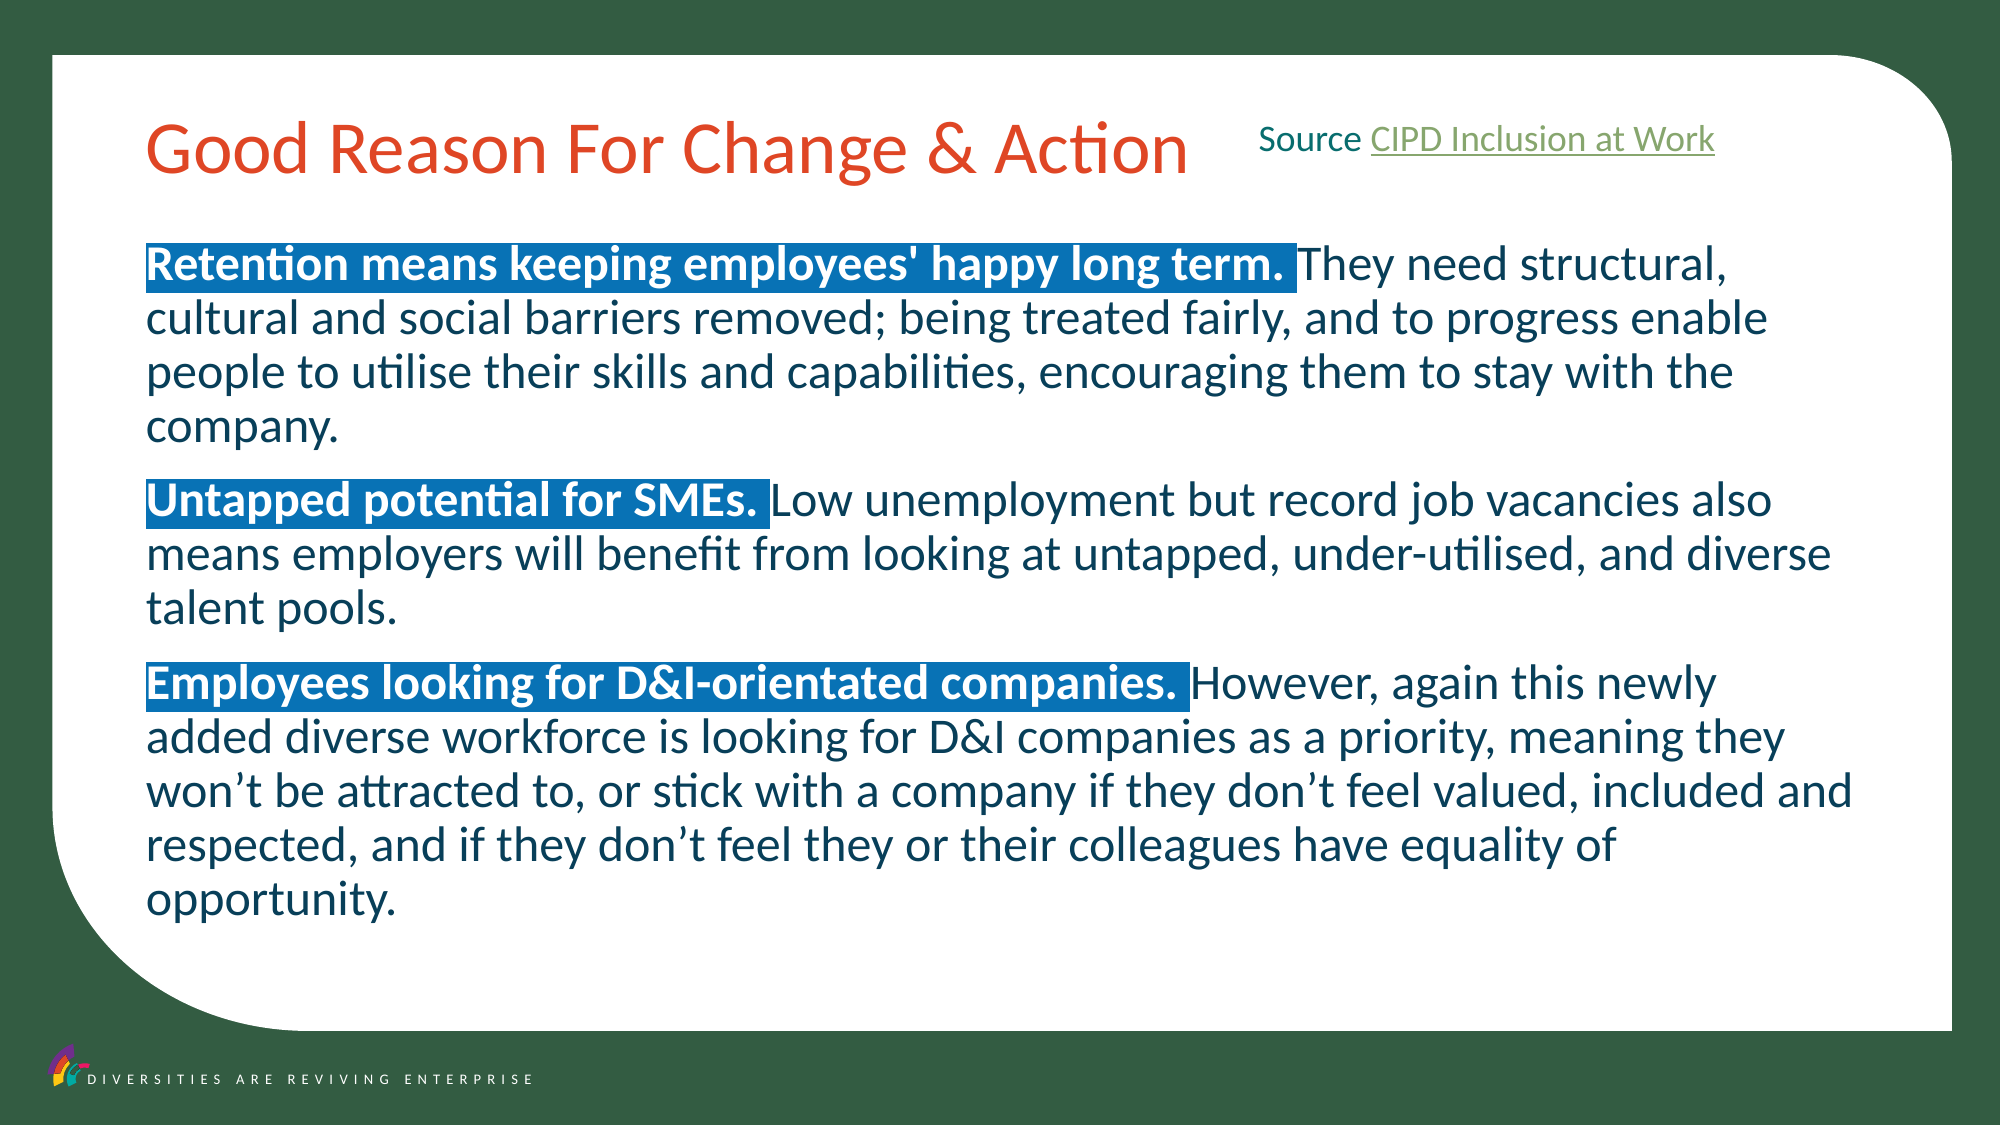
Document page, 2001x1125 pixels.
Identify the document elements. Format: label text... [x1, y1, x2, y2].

list Good Reason For Change & Action [130, 101, 1869, 233]
list Retention means keeping employees' happy long term. They need structural, cultural and social barriers removed; being treated fairly, and to progress enable people to utilise their skills and capabilities, encouraging them to stay with the company. Untapped potential for SMEs. Low unemployment but record job vacancies also means employers will benefit from looking at untapped, under-utilised, and diverse talent pools. Employees looking for D&I-orientated companies. However, again this newly added diverse workforce is looking for D&I companies as a priority, meaning they won’t be attracted to, or stick with a company if they don’t feel valued, included and respected, and if they don’t feel they or their colleagues have equality of opportunity. [130, 233, 1869, 862]
text_box Source CIPD Inclusion at Work [1243, 106, 1839, 166]
